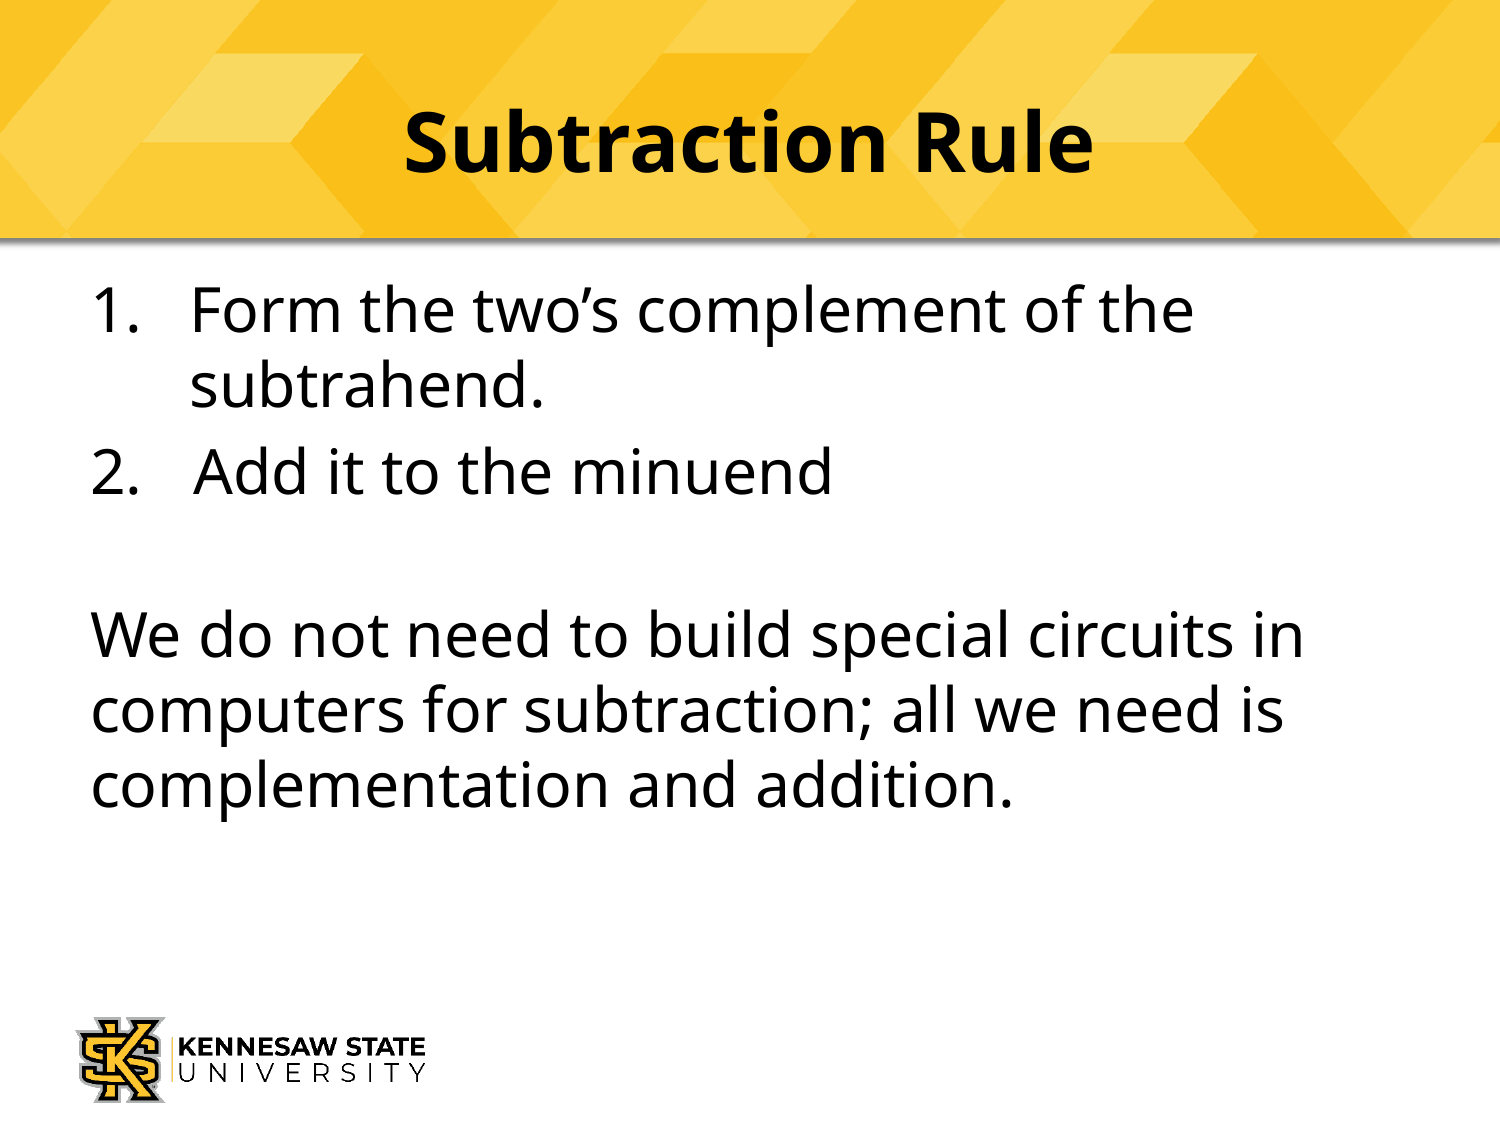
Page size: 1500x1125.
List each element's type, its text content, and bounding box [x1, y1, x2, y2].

picture [75, 1017, 425, 1103]
title Subtraction Rule [75, 45, 1425, 233]
list Form the two’s complement of the subtrahend. Add it to the minuend We do not need to build special circuits in computers for subtraction; all we need is complementation and addition. [75, 262, 1425, 1005]
picture [0, 0, 1500, 251]
